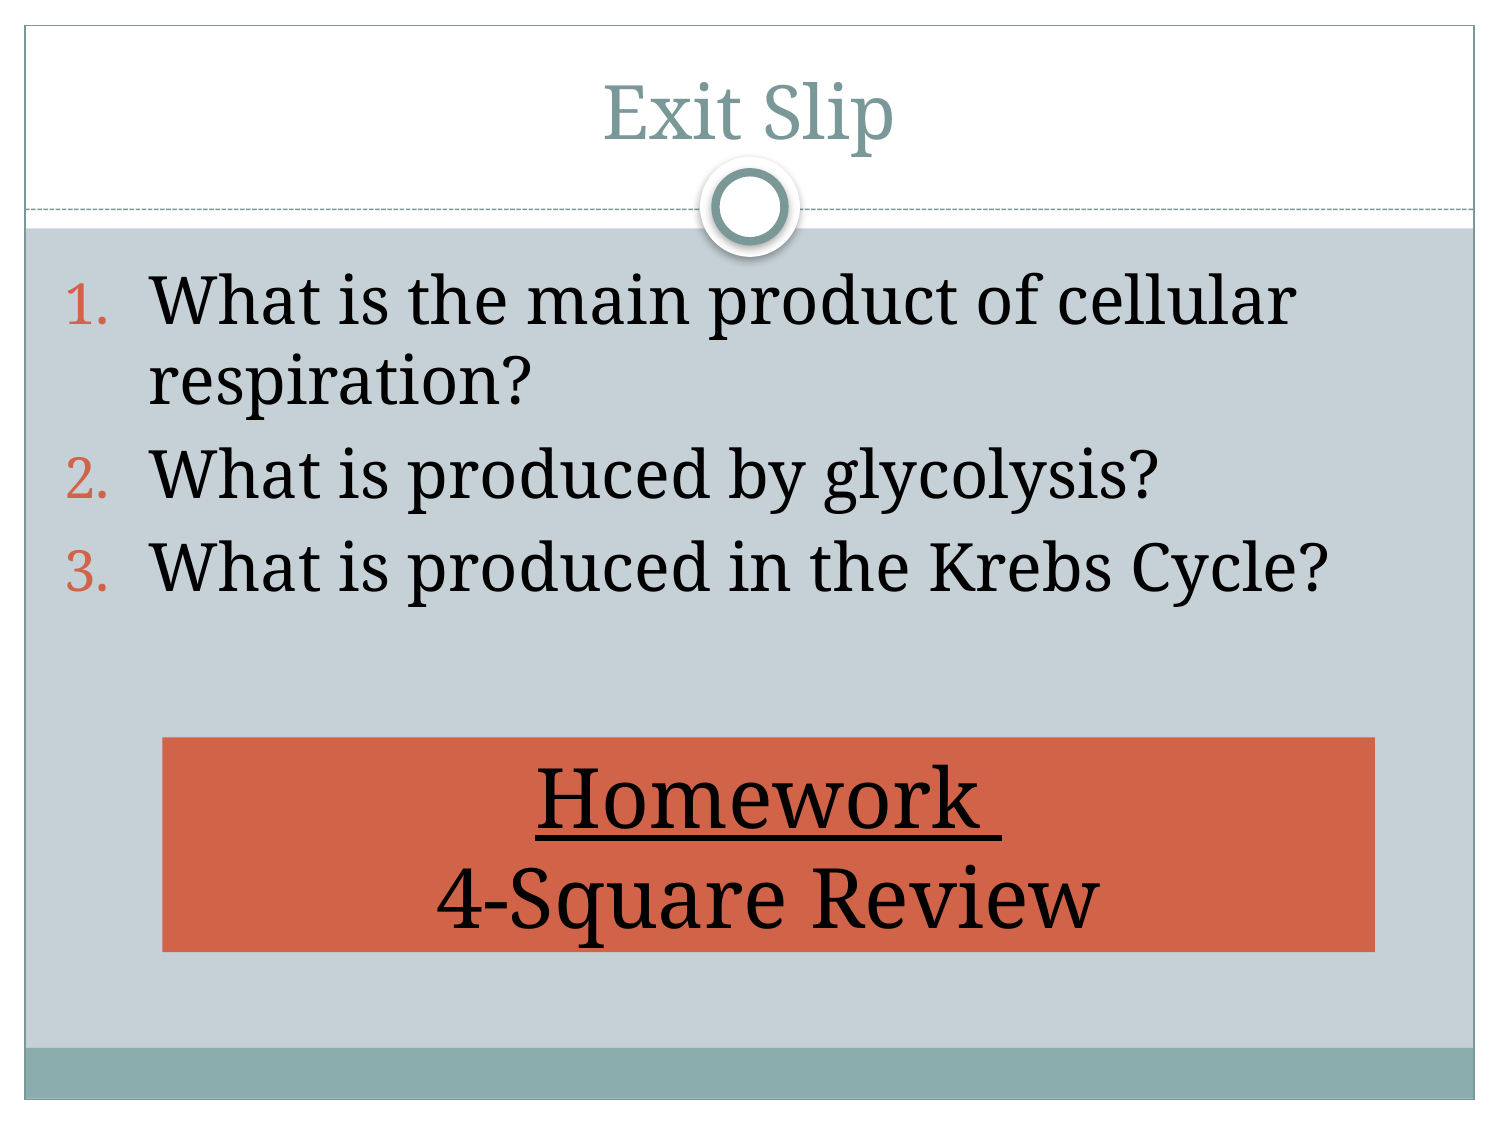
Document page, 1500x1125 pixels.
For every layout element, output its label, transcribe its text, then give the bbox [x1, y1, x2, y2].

title Exit Slip [49, 37, 1450, 162]
list What is the main product of cellular respiration? What is produced by glycolysis? What is produced in the Krebs Cycle? [49, 250, 1445, 788]
text_box Homework 4-Square Review [162, 737, 1375, 953]
